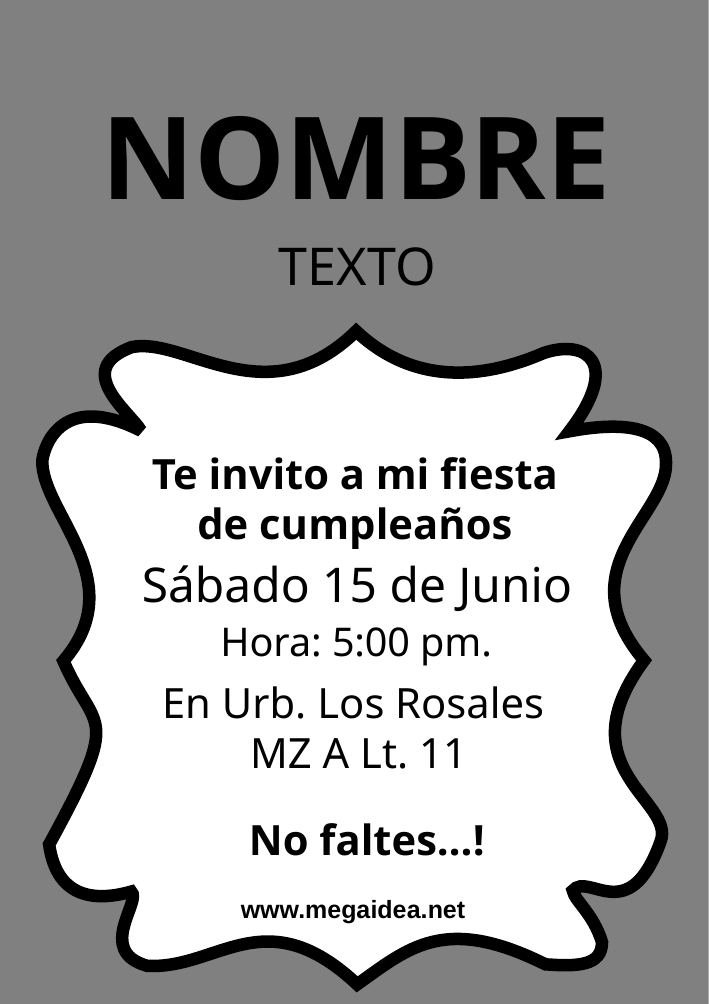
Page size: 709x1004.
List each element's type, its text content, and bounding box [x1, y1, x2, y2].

text_box [41, 329, 668, 986]
text_box No faltes…! [157, 806, 577, 872]
text_box TEXTO [264, 226, 451, 304]
text_box Te invito a mi fiesta de cumpleaños [116, 440, 594, 556]
text_box Sábado 15 de Junio [104, 546, 611, 620]
text_box NOMBRE [60, 77, 653, 230]
text_box Hora: 5:00 pm. [137, 609, 575, 669]
text_box www.megaidea.net [213, 885, 493, 931]
text_box En Urb. Los Rosales MZ A Lt. 11 [114, 669, 592, 785]
